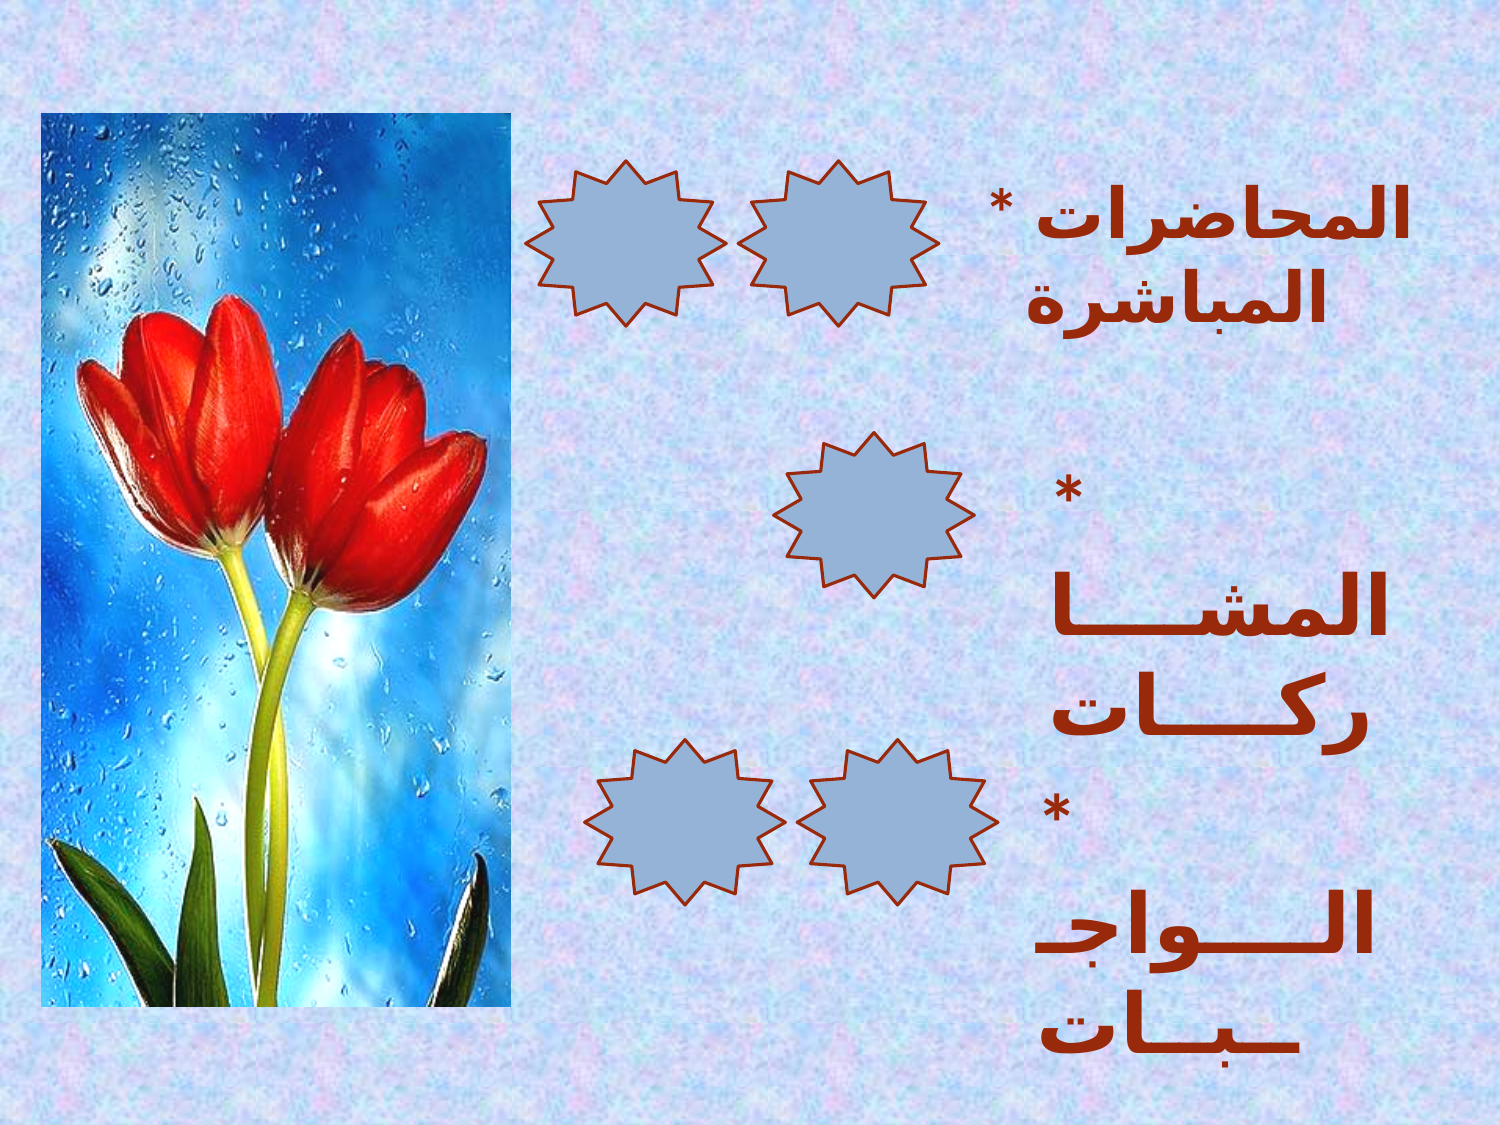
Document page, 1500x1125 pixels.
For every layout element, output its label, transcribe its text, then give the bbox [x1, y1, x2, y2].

subtitle * المحاضرات المباشرة [898, 160, 1500, 346]
text_box * الــــواجـــبــات [1021, 763, 1412, 1078]
text_box [795, 738, 1000, 907]
text_box [736, 159, 941, 328]
text_box [771, 430, 976, 600]
text_box [523, 159, 728, 328]
text_box * المشــــاركــــات [1033, 444, 1447, 760]
picture [0, 0, 1500, 1125]
text_box [583, 738, 787, 907]
